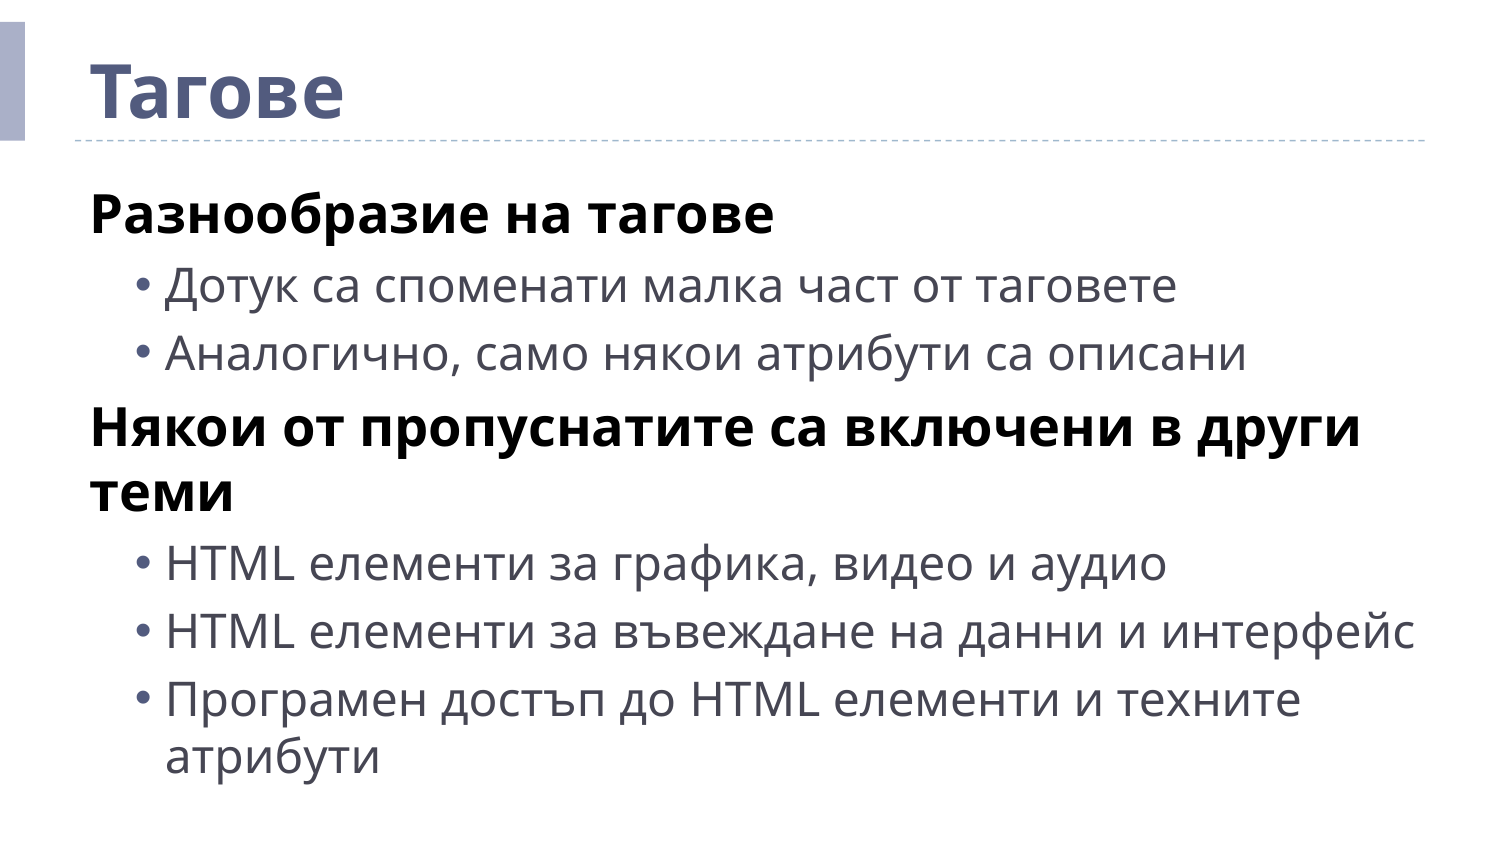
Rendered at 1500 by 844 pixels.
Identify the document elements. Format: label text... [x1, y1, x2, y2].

title Тагове [75, 18, 1475, 141]
list Разнообразие на тагове Дотук са споменати малка част от таговете Аналогично, само някои атрибути са описани Някои от пропуснатите са включени в други теми HTML елементи за графика, видео и аудио HTML елементи за въвеждане на данни и интерфейс Програмен достъп до HTML елементи и техните атрибути [75, 171, 1475, 835]
